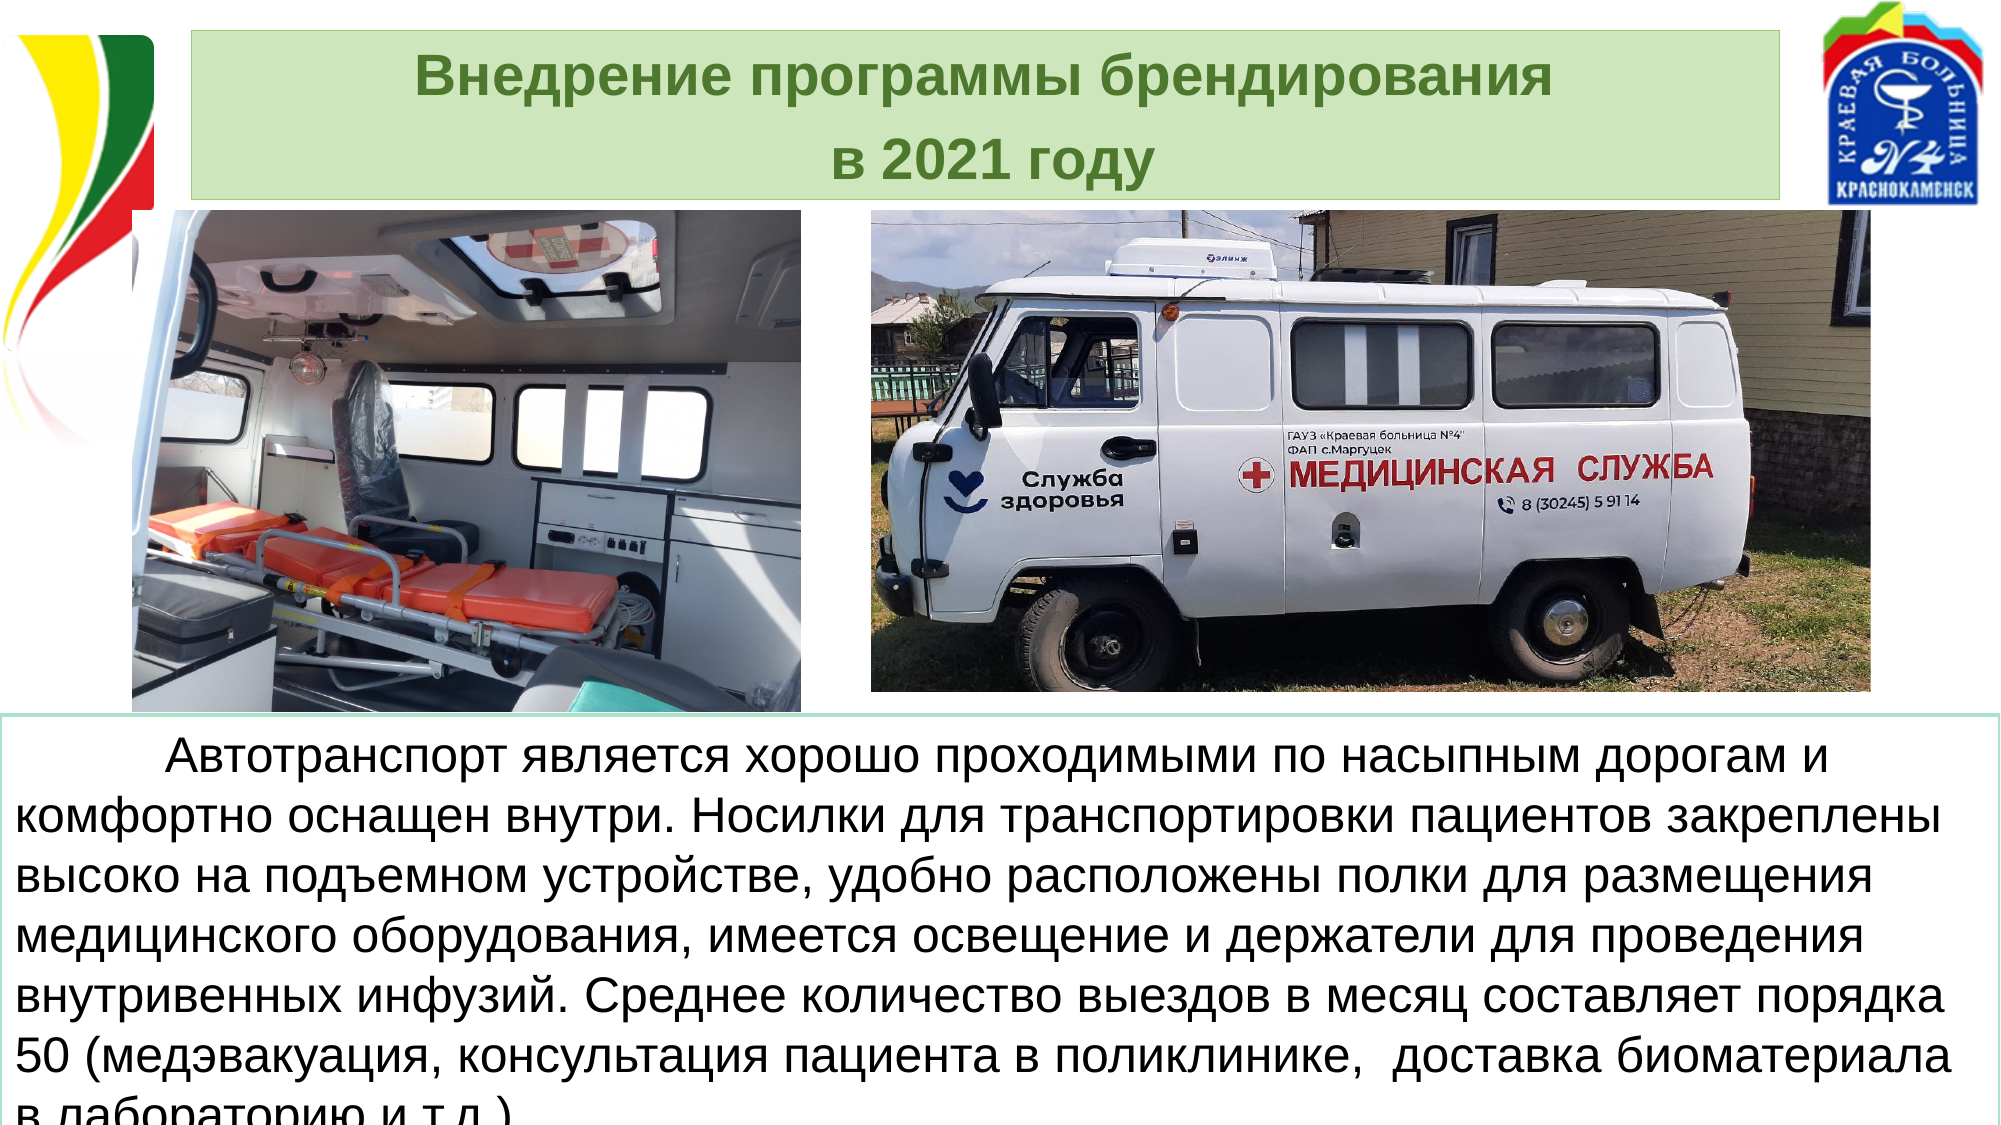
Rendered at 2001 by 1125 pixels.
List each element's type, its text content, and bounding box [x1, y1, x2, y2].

text_box Внедрение программы брендирования в 2021 году [191, 30, 1780, 200]
picture [0, 34, 802, 713]
text_box Автотранспорт является хорошо проходимыми по насыпным дорогам и комфортно оснащен внутри. Носилки для транспортировки пациентов закреплены высоко на подъемном устройстве, удобно расположены полки для размещения медицинского оборудования, имеется освещение и держатели для проведения внутривенных инфузий. Среднее количество выездов в месяц составляет порядка 50 (медэвакуация, консультация пациента в поликлинике, доставка биоматериала в лабораторию и т.д.). [0, 1033, 2001, 1125]
text_box Автотранспорт является хорошо проходимыми по насыпным дорогам и комфортно оснащен внутри. Носилки для транспортировки пациентов закреплены высоко на подъемном устройстве, удобно расположены полки для размещения медицинского оборудования, имеется освещение и держатели для проведения внутривенных инфузий. Среднее количество выездов в месяц составляет порядка 50 (медэвакуация, консультация пациента в поликлинике, доставка биоматериала в лабораторию и т.д.). [0, 713, 2001, 1022]
picture [870, 0, 2001, 692]
